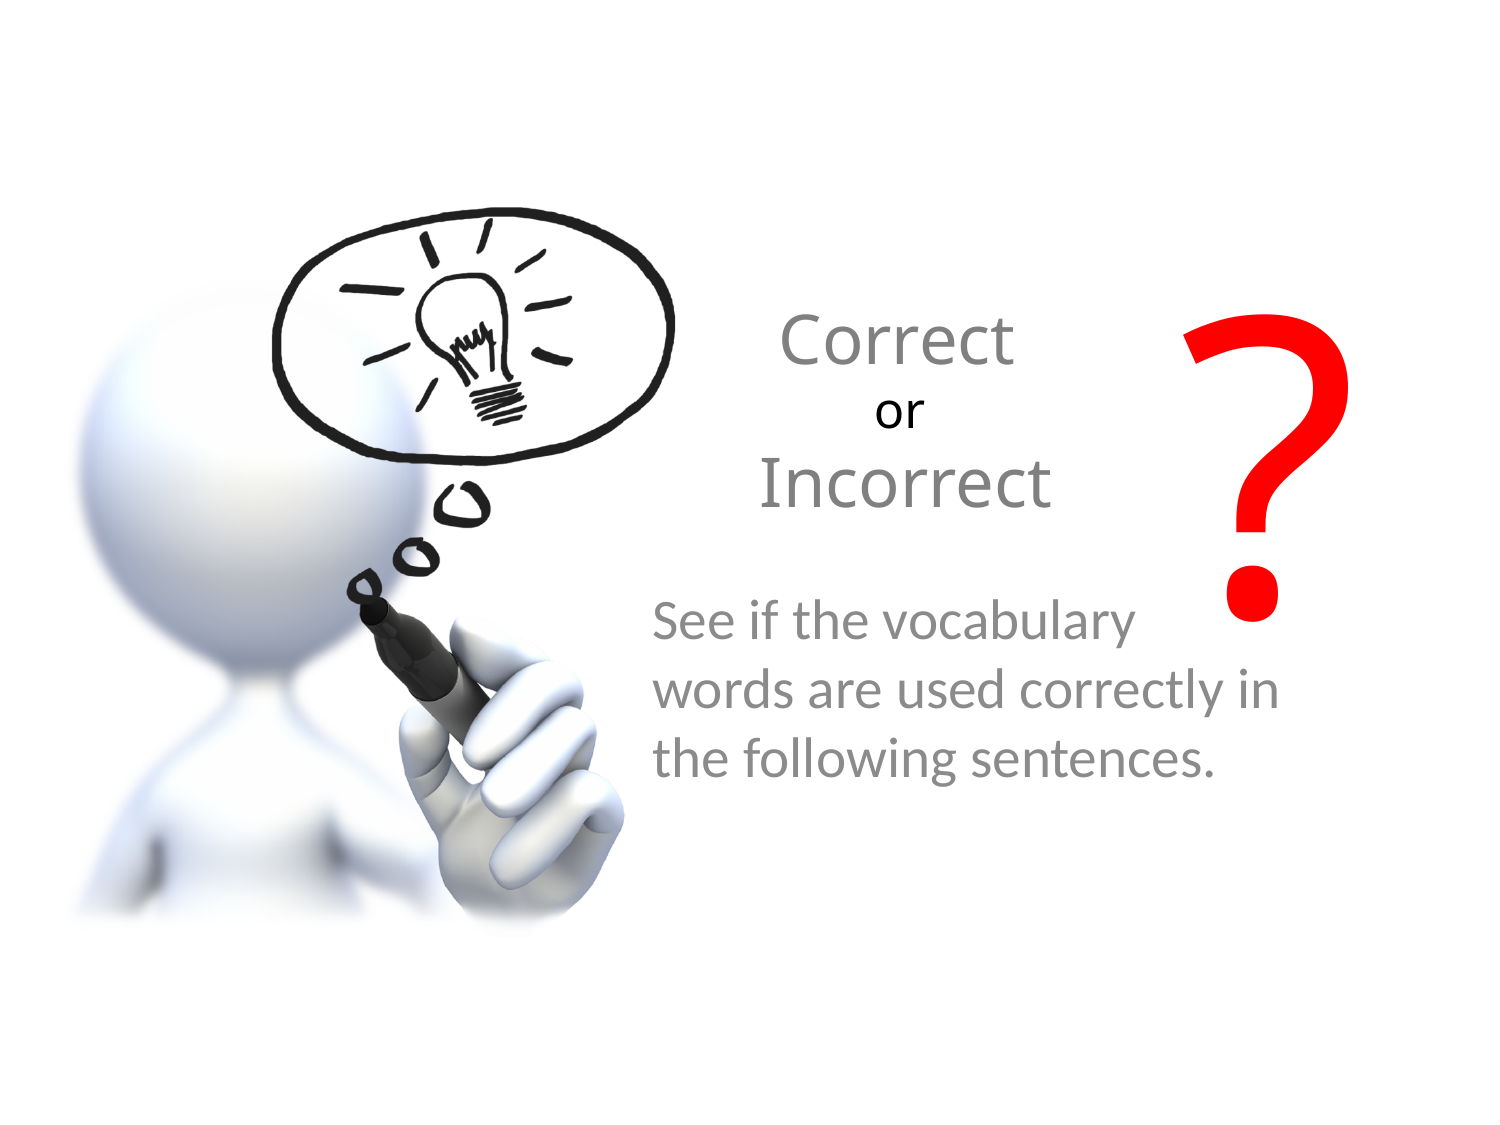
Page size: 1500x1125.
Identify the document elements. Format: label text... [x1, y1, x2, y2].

subtitle See if the vocabulary words are used correctly in the following sentences. [696, 575, 1300, 863]
text_box ? [1137, 249, 1400, 650]
title Correct or Incorrect [696, 287, 1137, 529]
picture [0, 199, 692, 938]
